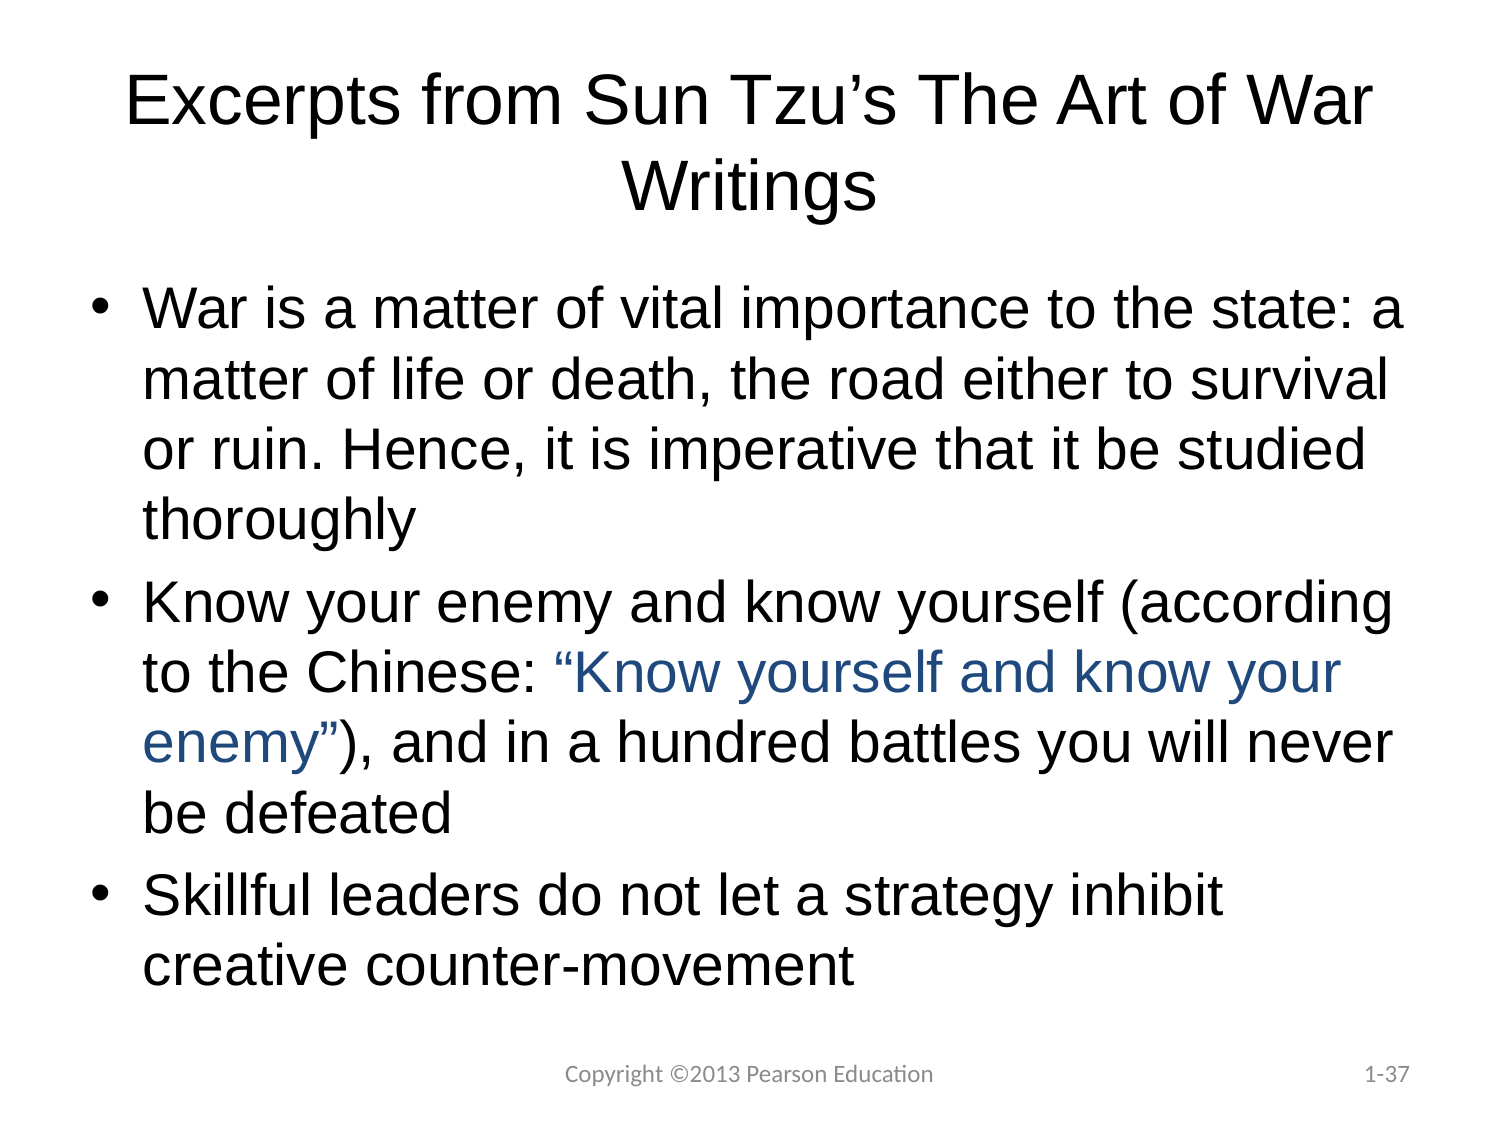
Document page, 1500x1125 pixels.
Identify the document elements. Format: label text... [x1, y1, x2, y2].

title Excerpts from Sun Tzu’s The Art of War Writings [75, 45, 1425, 233]
footer Copyright ©2013 Pearson Education [512, 1042, 988, 1103]
list War is a matter of vital importance to the state: a matter of life or death, the road either to survival or ruin. Hence, it is imperative that it be studied thoroughly Know your enemy and know yourself (according to the Chinese: “Know yourself and know your enemy”), and in a hundred battles you will never be defeated Skillful leaders do not let a strategy inhibit creative counter-movement [75, 262, 1450, 1005]
slide_number 1-37 [1074, 1042, 1425, 1103]
